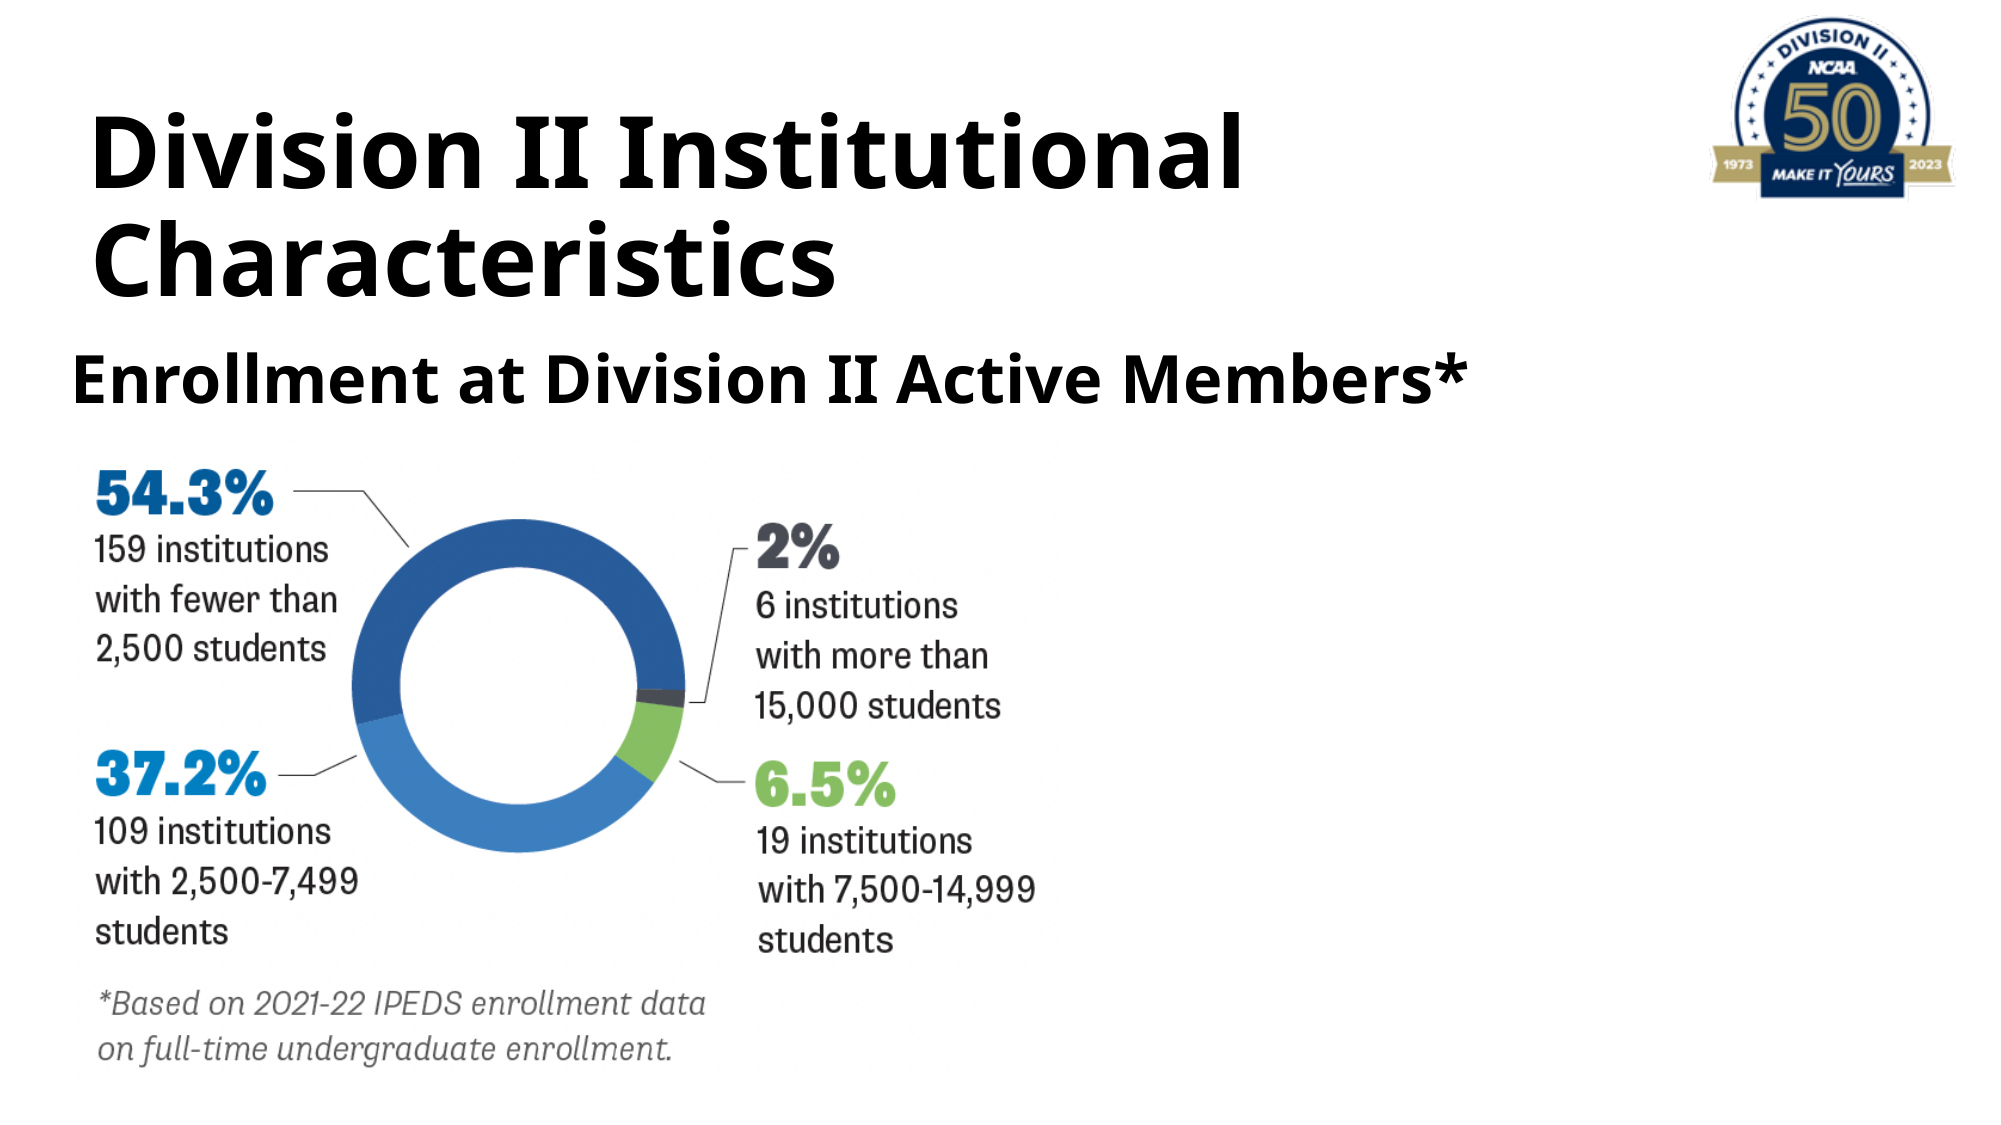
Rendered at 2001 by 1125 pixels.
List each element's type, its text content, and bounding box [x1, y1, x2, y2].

text_box Enrollment at Division II Active Members* [55, 329, 1486, 425]
picture [76, 438, 1060, 1090]
picture [1708, 14, 1957, 202]
list Division II Institutional Characteristics [73, 94, 1913, 226]
